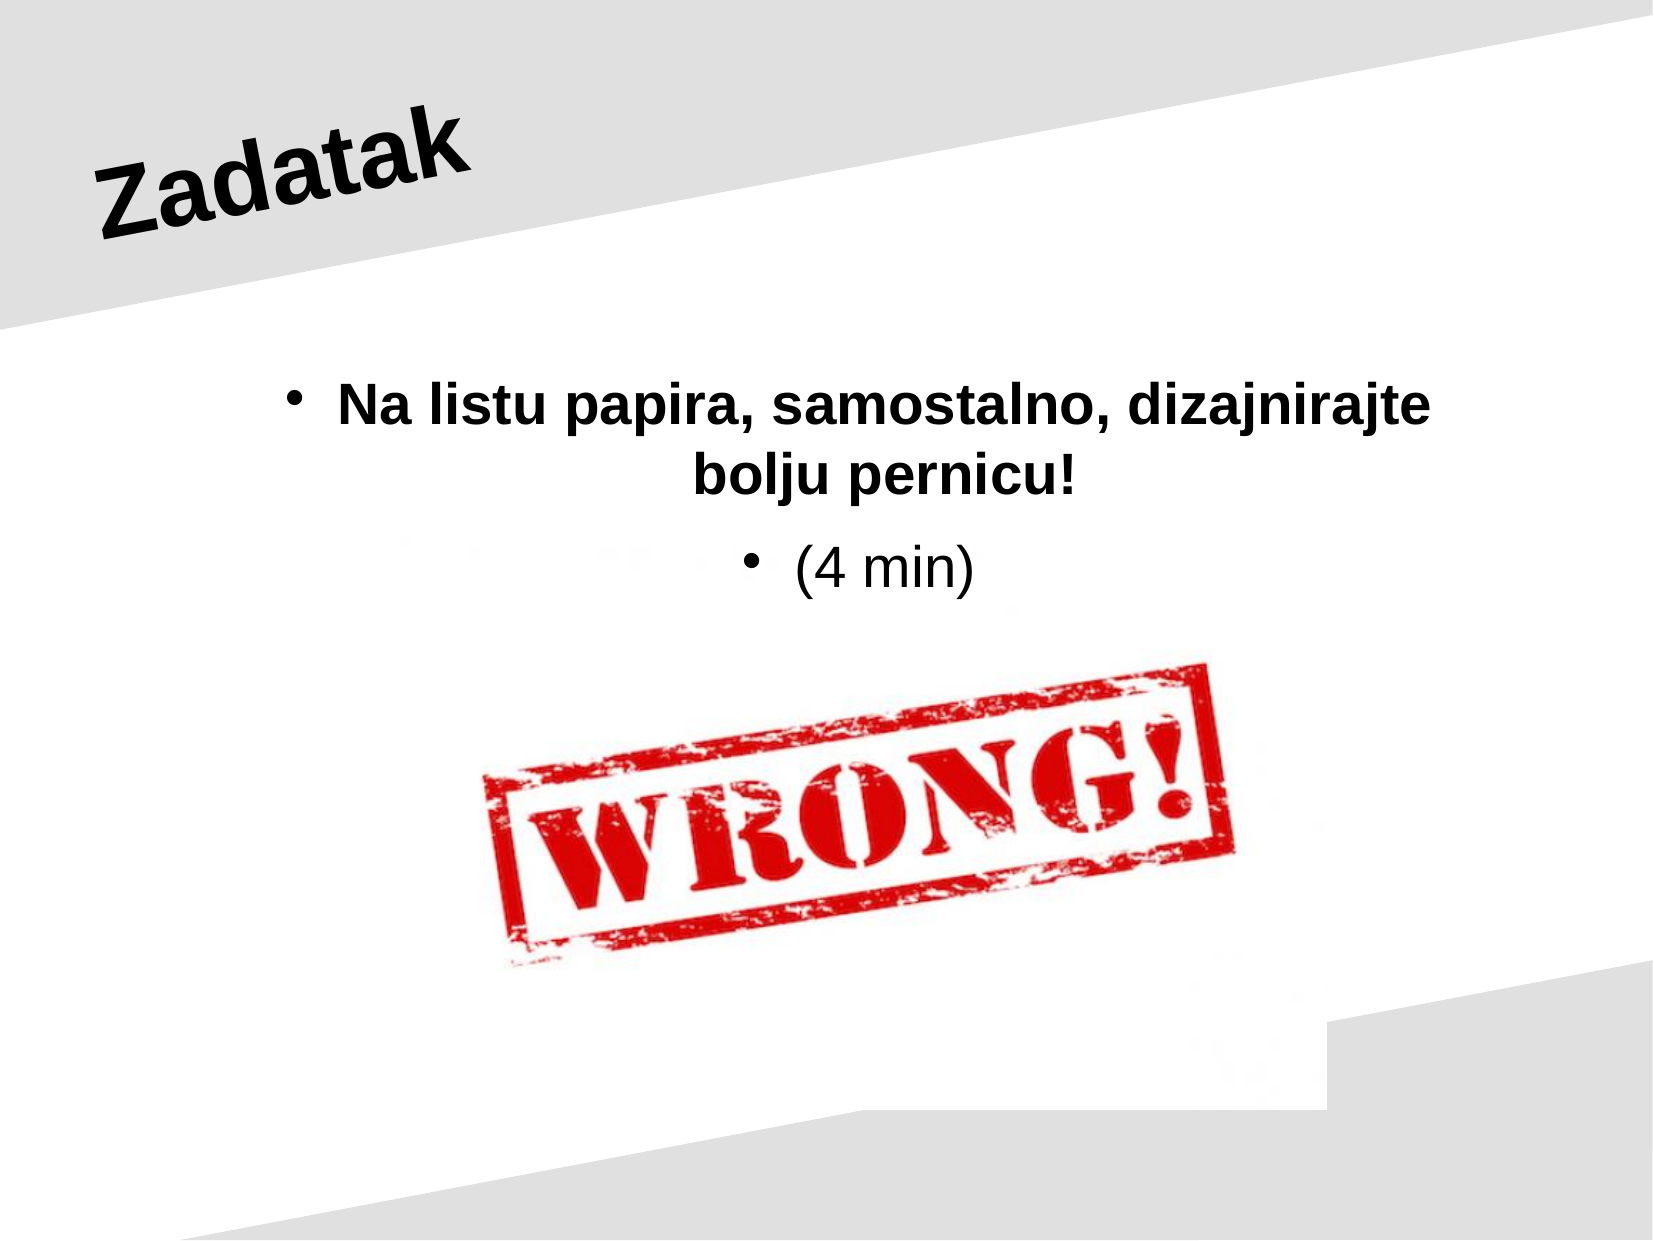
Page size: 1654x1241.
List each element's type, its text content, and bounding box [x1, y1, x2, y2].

text_box Na listu papira, samostalno, dizajnirajte bolju pernicu! (4 min) [200, 366, 1500, 826]
picture [365, 536, 1327, 1110]
text_box Zadatak [83, 0, 1470, 261]
